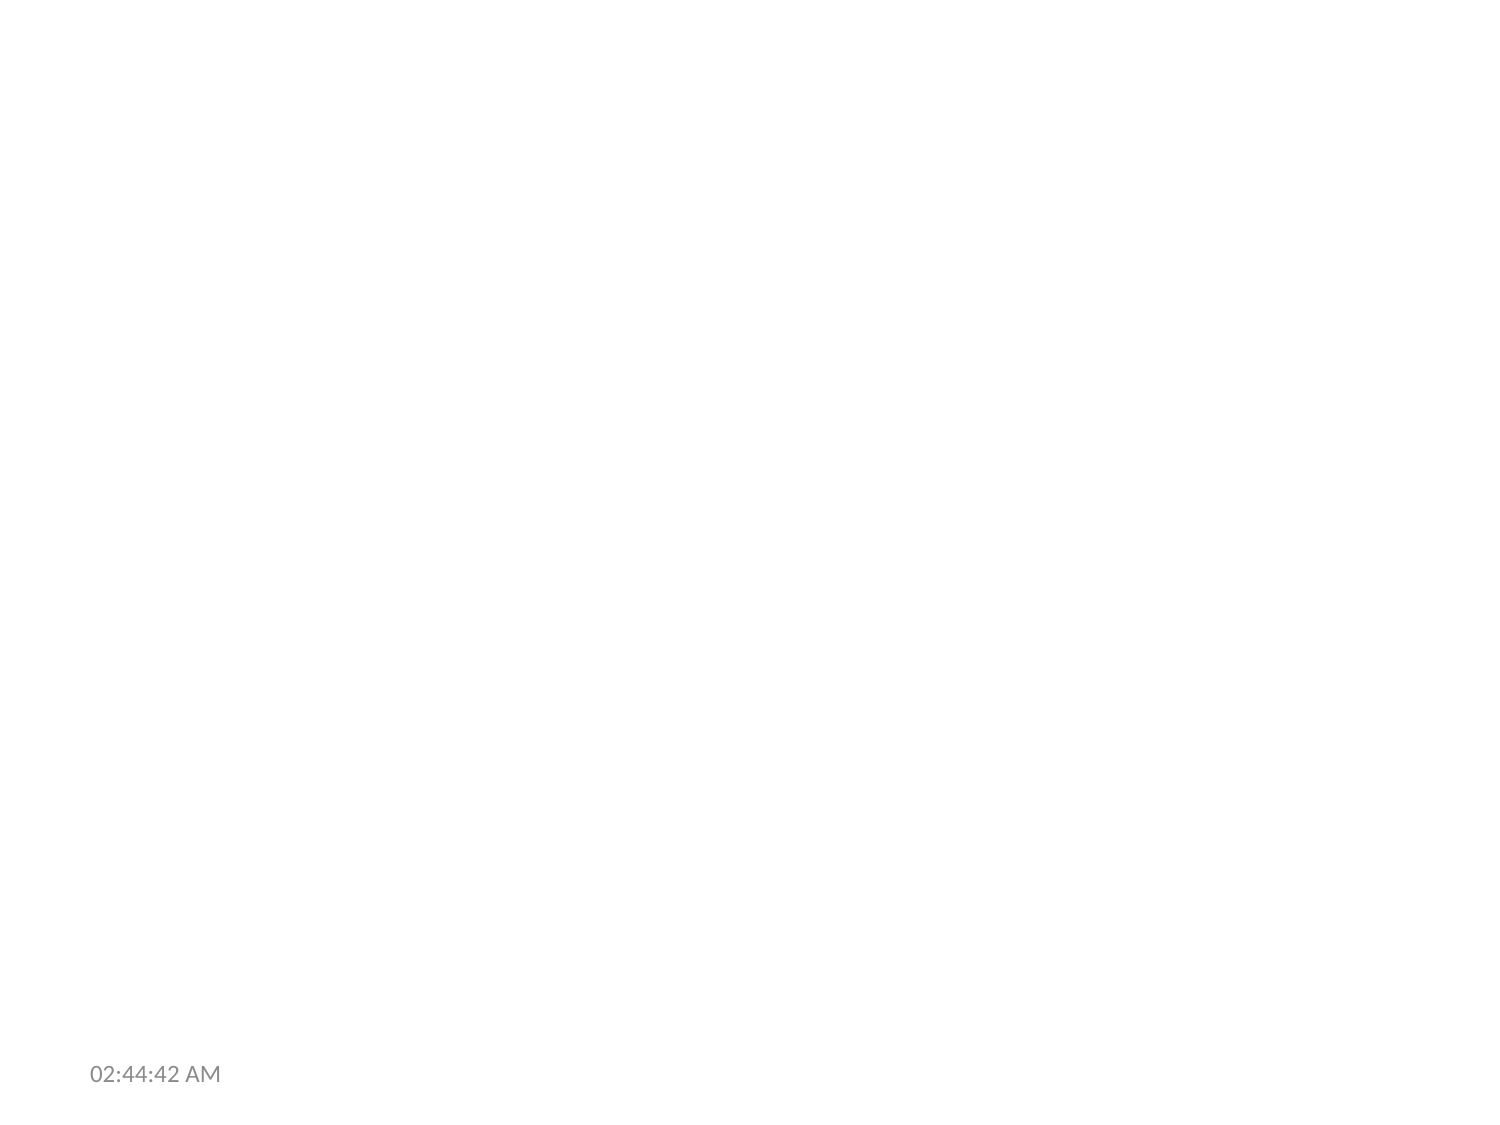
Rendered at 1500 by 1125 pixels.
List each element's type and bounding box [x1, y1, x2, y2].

slide_number [75, 1042, 425, 1103]
